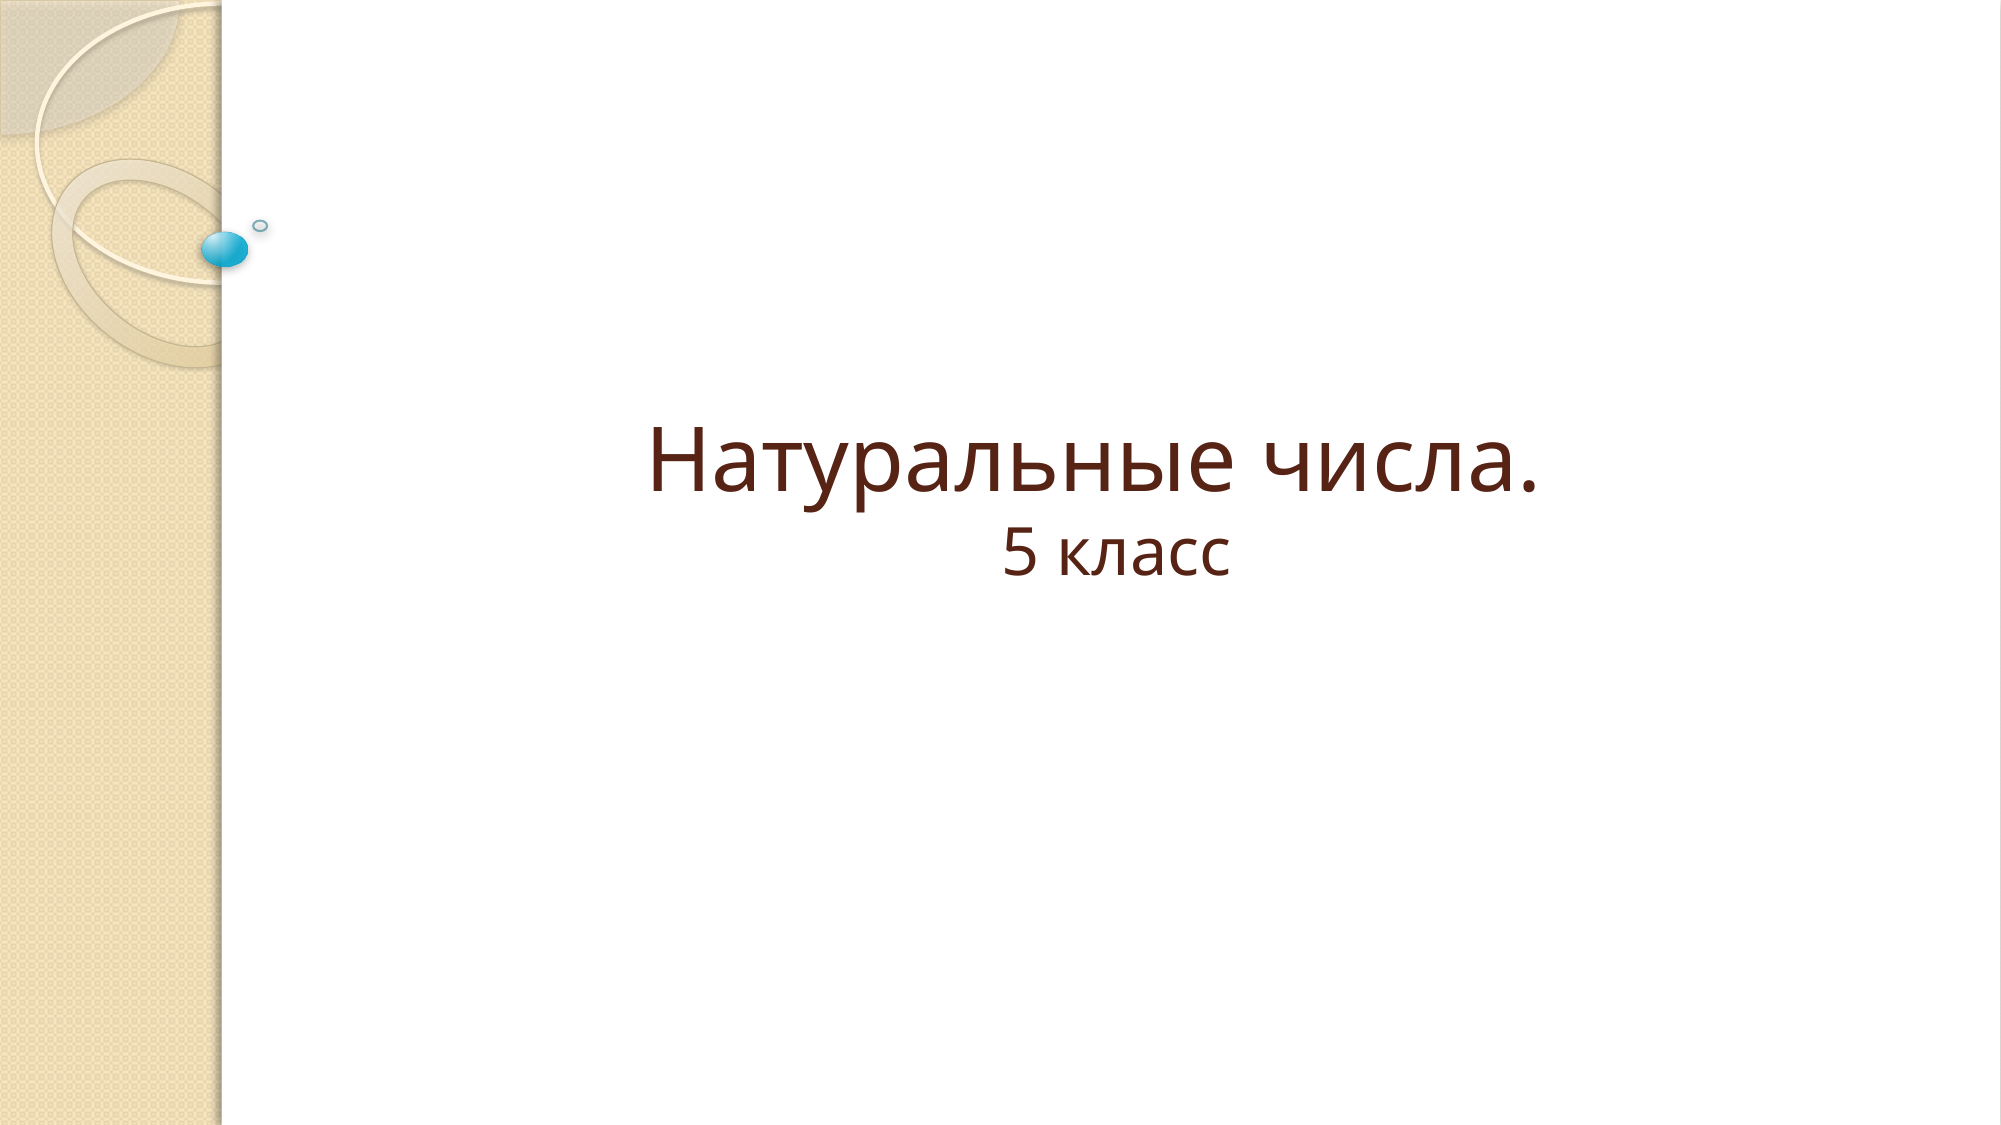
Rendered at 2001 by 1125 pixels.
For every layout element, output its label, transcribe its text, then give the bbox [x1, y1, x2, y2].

title Натуральные числа. 5 класс [300, 322, 1934, 597]
